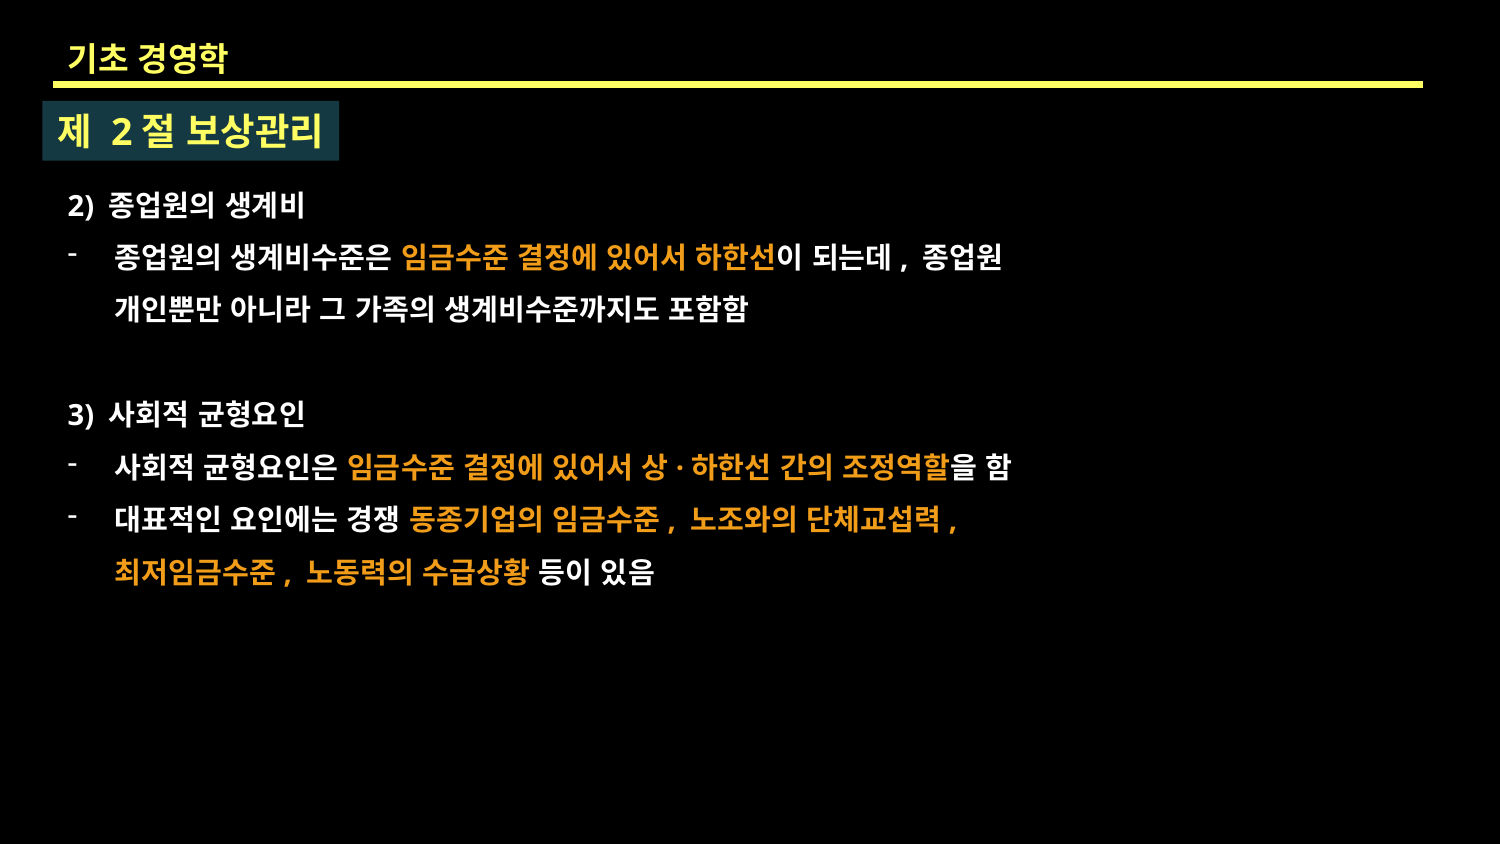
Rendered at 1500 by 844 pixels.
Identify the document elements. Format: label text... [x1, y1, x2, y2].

text_box 제 2절 보상관리 [42, 100, 340, 161]
picture [52, 102, 97, 145]
text_box 2) 종업원의 생계비 종업원의 생계비수준은 임금수준 결정에 있어서 하한선이 되는데, 종업원 개인뿐만 아니라 그 가족의 생계비수준까지도 포함함 3) 사회적 균형요인 사회적 균형요인은 임금수준 결정에 있어서 상·하한선 간의 조정역할을 함 대표적인 요인에는 경쟁 동종기업의 임금수준, 노조와의 단체교섭력, 최저임금수준, 노동력의 수급상황 등이 있음 [53, 161, 1046, 597]
